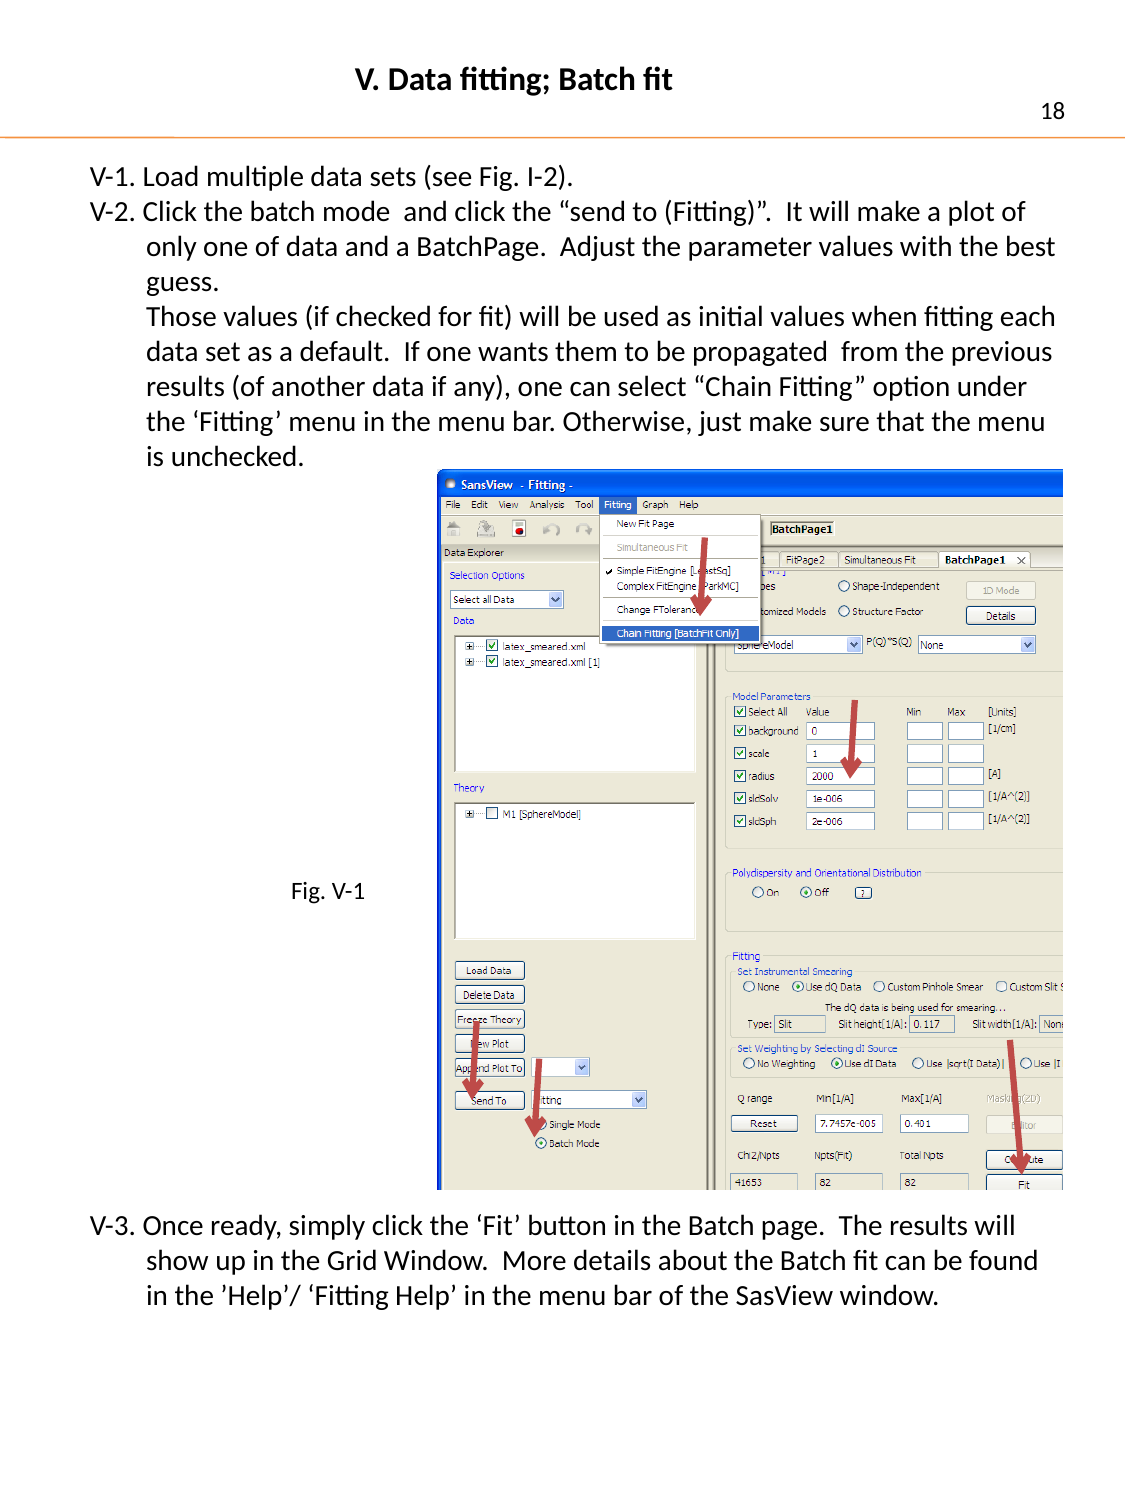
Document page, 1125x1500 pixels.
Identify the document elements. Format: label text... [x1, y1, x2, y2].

text_box V. Data fitting; Batch fit [340, 49, 689, 105]
text_box 18 [1025, 87, 1081, 133]
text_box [471, 1020, 477, 1101]
text_box V-1. Load multiple data sets (see Fig. I-2). V-2. Click the batch mode and click the “send to (Fitting)”. It will make a plot of only one of data and a BatchPage. Adjust the parameter values with the best guess. Those values (if checked for fit) will be used as initial values when fitting each data set as a default. If one wants them to be propagated from the previous results (of another data if any), one can select “Chain Fitting” option under the ‘Fitting’ menu in the menu bar. Otherwise, just make sure that the menu is unchecked. V-3. Once ready, simply click the ‘Fit’ button in the Batch page. The results will show up in the Grid Window. More details about the Batch fit can be found in the ’Help’/ ‘Fitting Help’ in the menu bar of the SasView window. [75, 149, 1075, 1319]
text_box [534, 1058, 540, 1138]
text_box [849, 699, 855, 779]
picture [437, 469, 1063, 1190]
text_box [1009, 1039, 1023, 1176]
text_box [699, 537, 705, 617]
text_box Fig. V-1 [276, 867, 413, 912]
